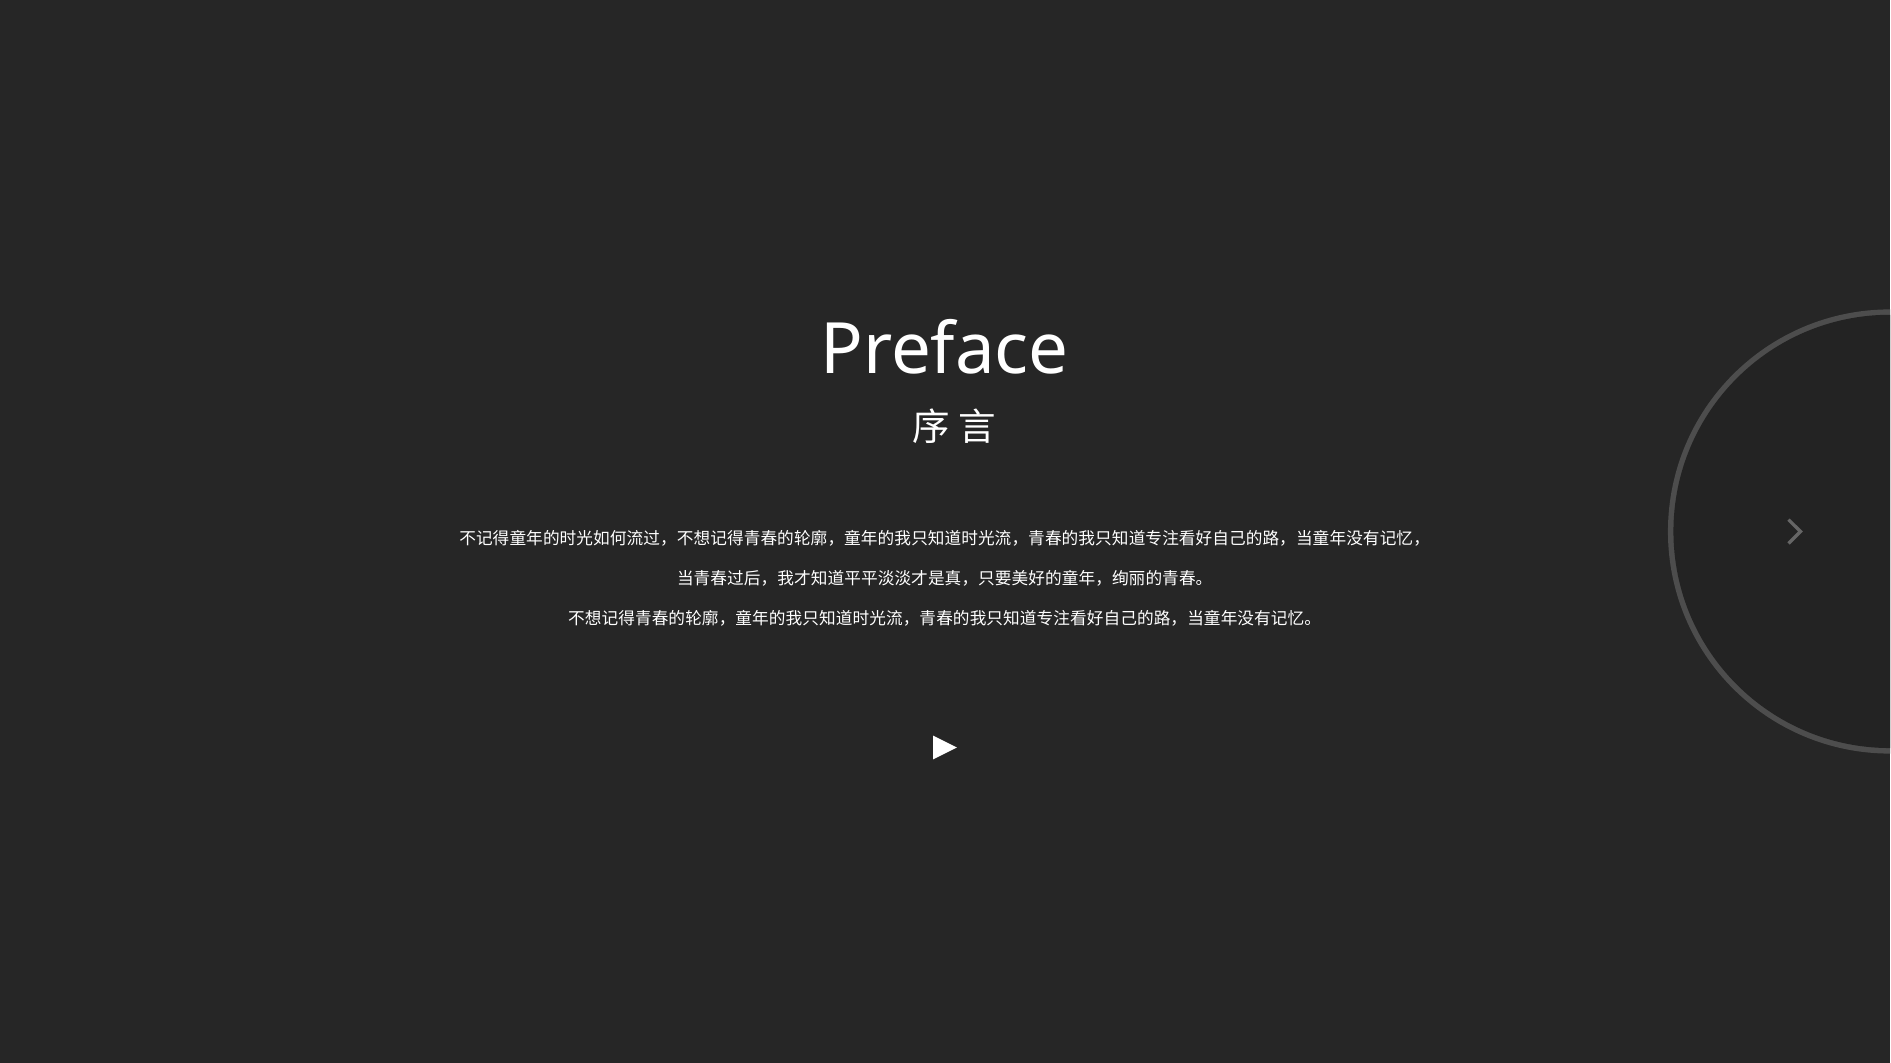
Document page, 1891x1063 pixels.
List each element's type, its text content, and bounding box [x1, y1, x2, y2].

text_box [803, 294, 1087, 457]
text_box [1667, 308, 1891, 755]
text_box 不记得童年的时光如何流过，不想记得青春的轮廓，童年的我只知道时光流，青春的我只知道专注看好自己的路，当童年没有记忆， 当青春过后，我才知道平平淡淡才是真，只要美好的童年，绚丽的青春。 不想记得青春的轮廓，童年的我只知道时光流，青春的我只知道专注看好自己的路，当童年没有记忆。 [444, 500, 1446, 636]
text_box [931, 733, 959, 762]
